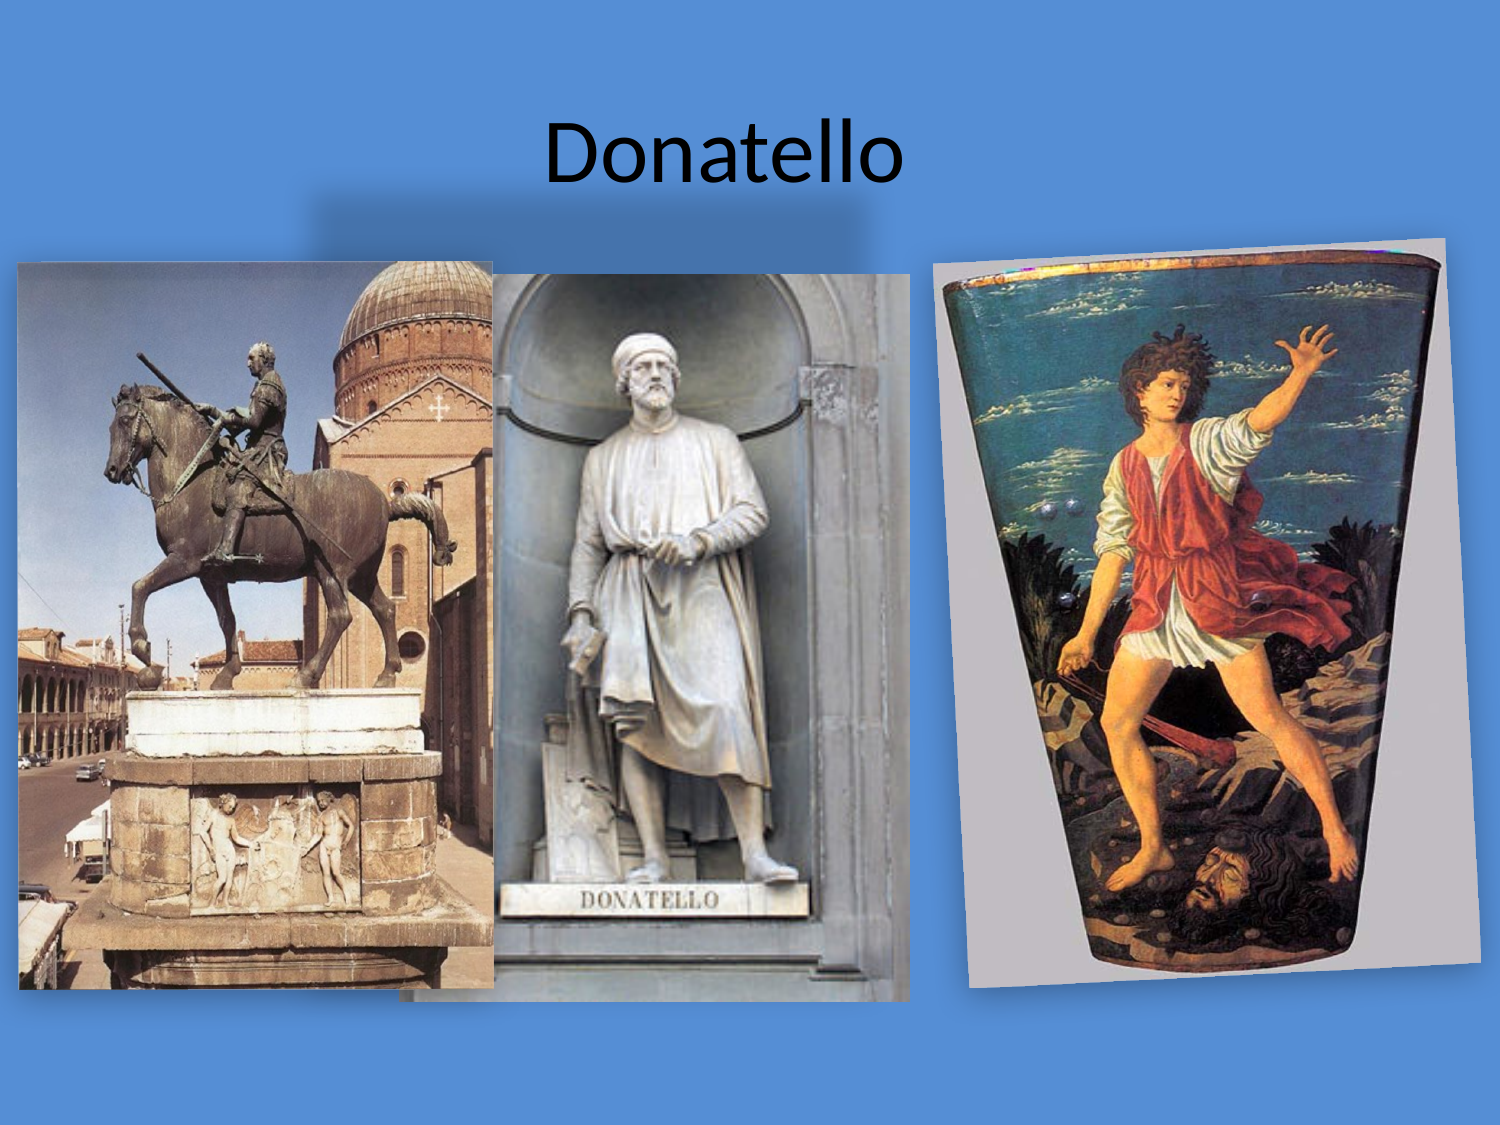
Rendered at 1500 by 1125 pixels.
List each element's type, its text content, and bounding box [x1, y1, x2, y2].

picture [933, 238, 1481, 988]
picture [16, 260, 910, 1002]
title Donatello [87, 24, 1363, 267]
